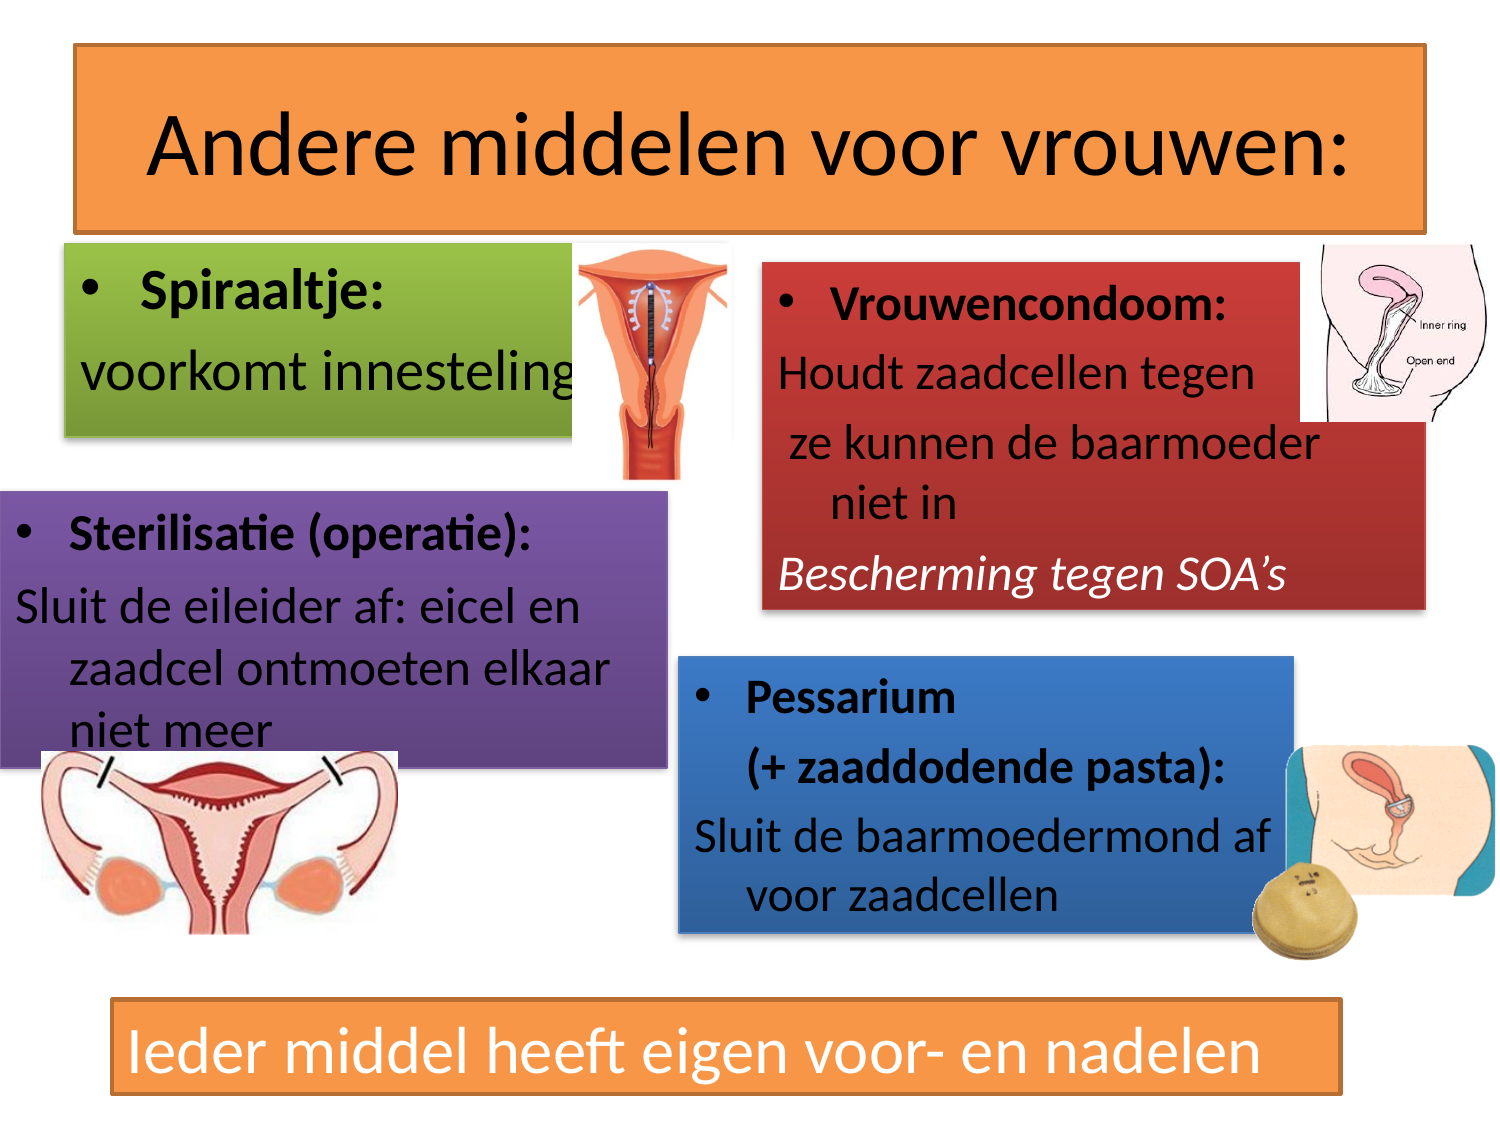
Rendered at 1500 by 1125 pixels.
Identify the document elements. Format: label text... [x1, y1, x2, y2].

text_box Sterilisatie (operatie): Sluit de eileider af: eicel en zaadcel ontmoeten elkaar niet meer [0, 491, 668, 769]
picture [40, 751, 398, 935]
title Andere middelen voor vrouwen: [73, 43, 1427, 235]
text_box Ieder middel heeft eigen voor- en nadelen [110, 997, 1343, 1096]
list Spiraaltje: voorkomt innesteling. [64, 243, 570, 438]
picture [572, 243, 733, 484]
picture [1300, 243, 1500, 422]
text_box Pessarium (+ zaaddodende pasta): Sluit de baarmoedermond af voor zaadcellen [678, 656, 1294, 934]
picture [1245, 739, 1500, 965]
list Vrouwencondoom: Houdt zaadcellen tegen ze kunnen de baarmoeder niet in Bescherming tegen SOA’s [762, 262, 1426, 610]
